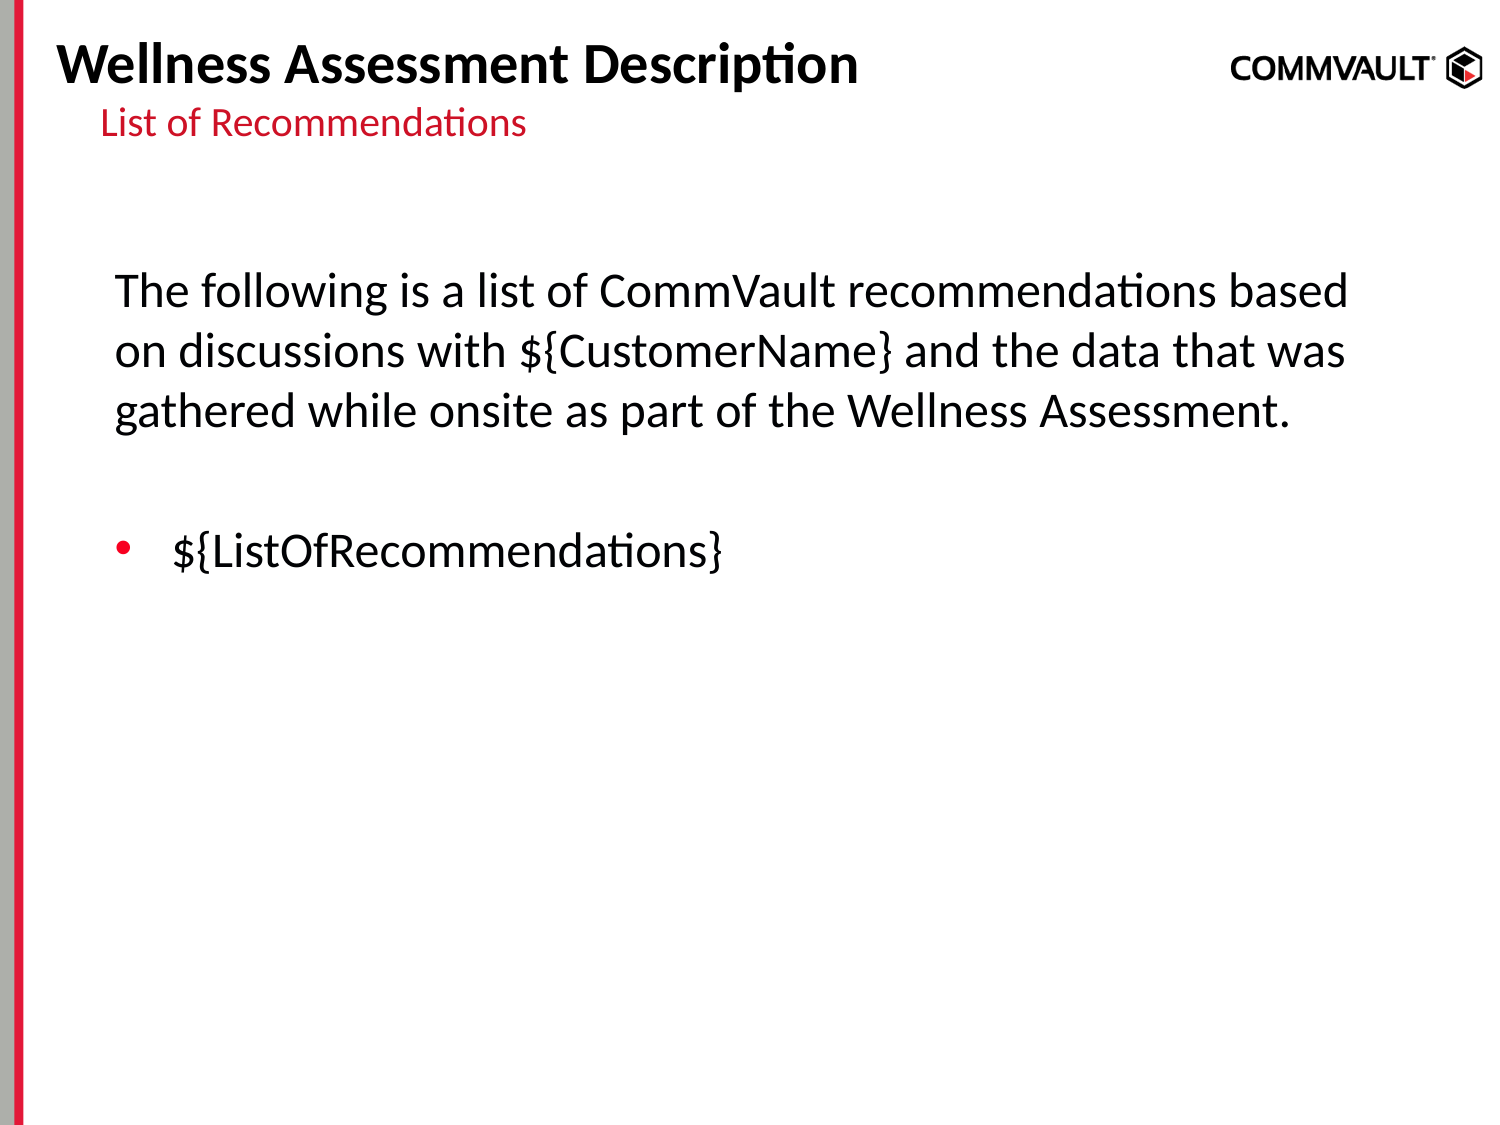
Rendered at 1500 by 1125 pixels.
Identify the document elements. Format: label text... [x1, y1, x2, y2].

title Wellness Assessment Description [41, 30, 1247, 91]
list List of Recommendations [85, 91, 1247, 150]
picture [1247, 46, 1483, 89]
text_box The following is a list of CommVault recommendations based on discussions with ${CustomerName} and the data that was gathered while onsite as part of the Wellness Assessment. ${ListOfRecommendations} [24, 249, 1375, 1088]
